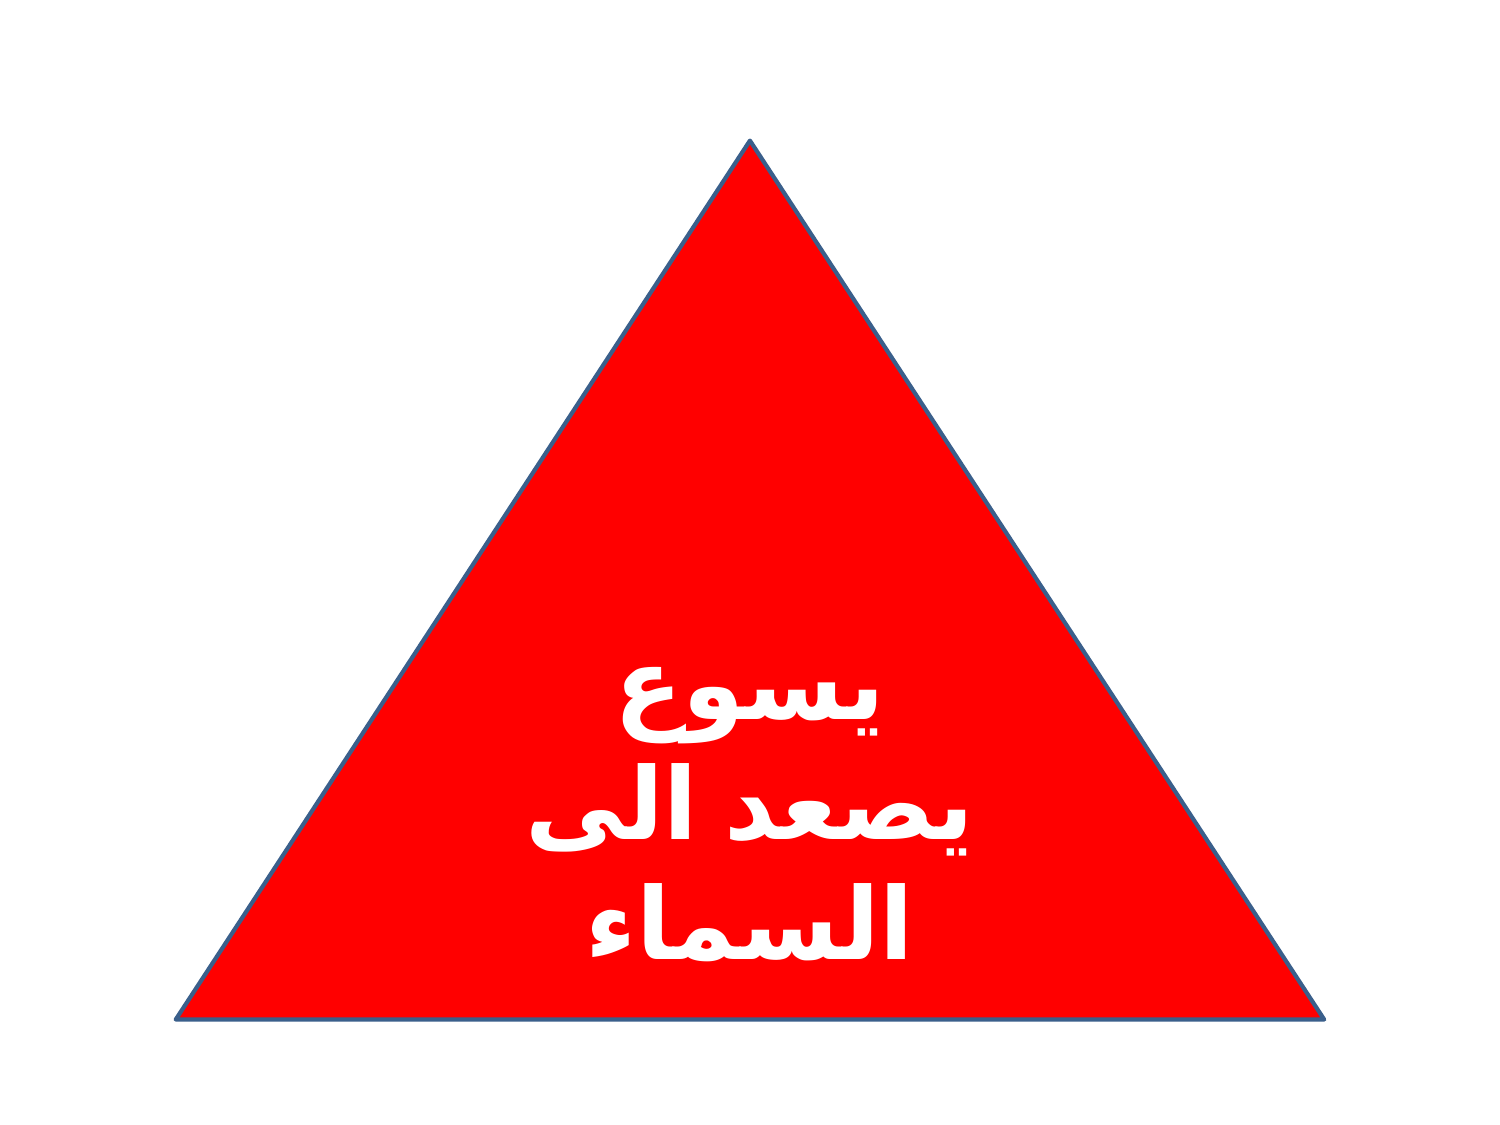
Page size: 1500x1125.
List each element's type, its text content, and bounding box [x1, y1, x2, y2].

text_box يسوع يصعد الى السماء [173, 138, 1327, 1022]
